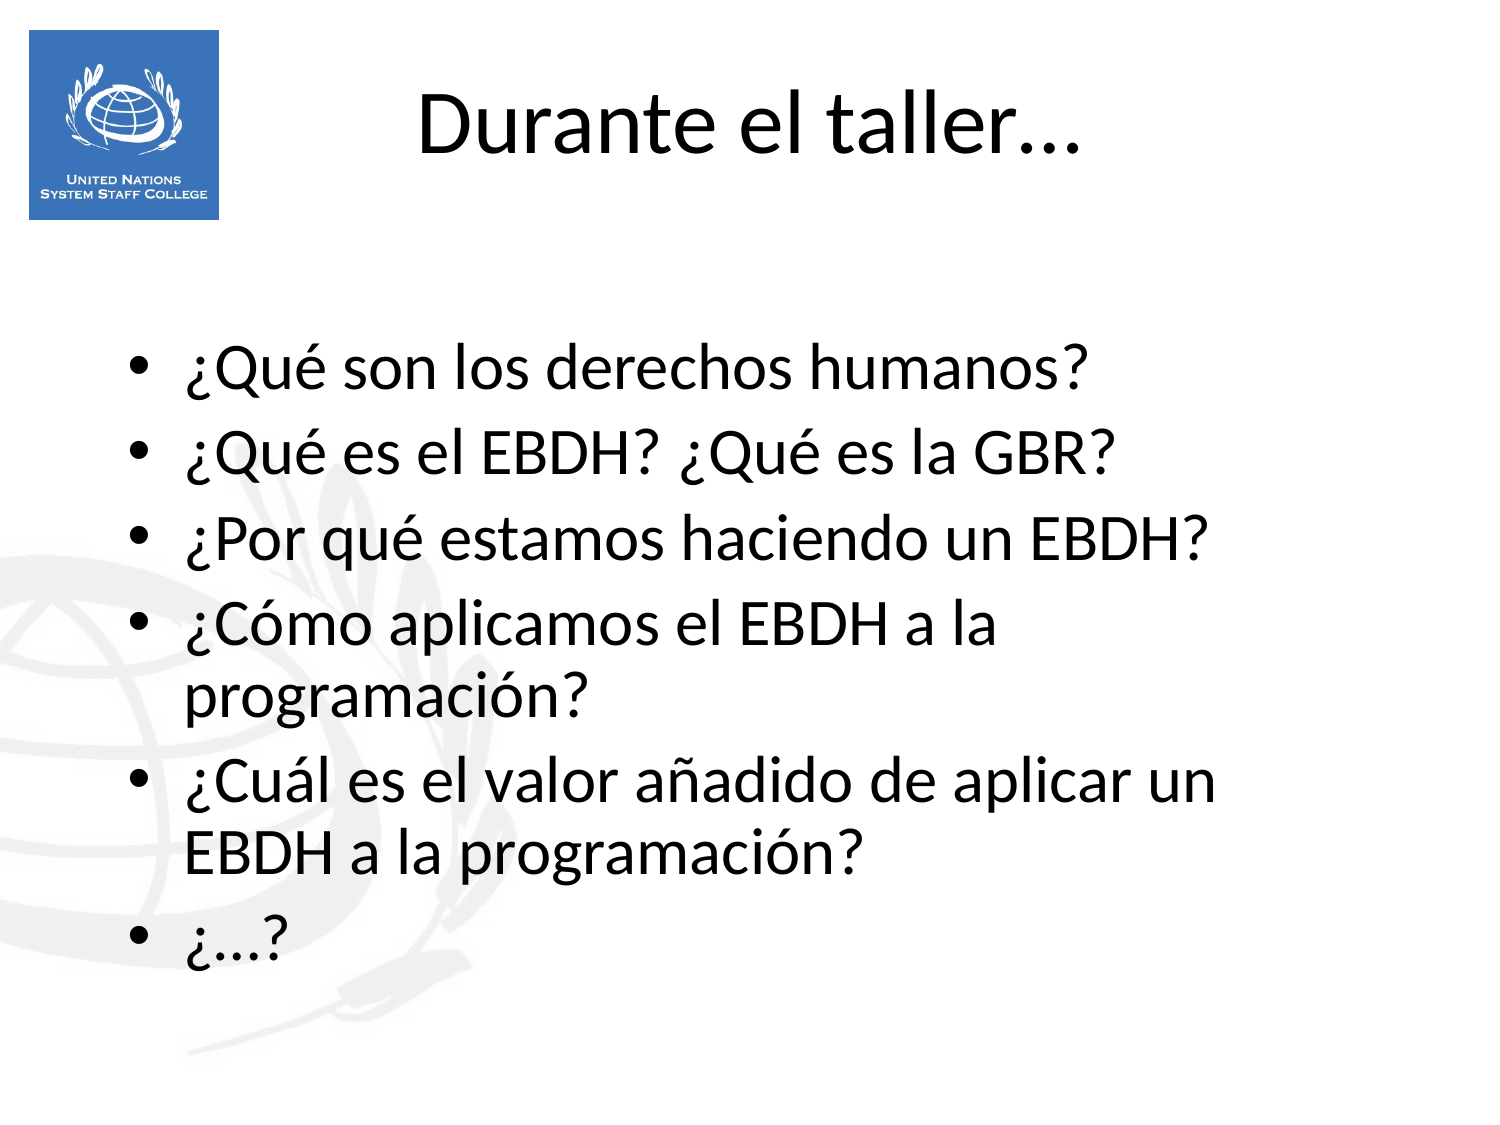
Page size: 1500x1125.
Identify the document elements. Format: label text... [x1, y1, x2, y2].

picture [29, 30, 219, 220]
text_box ¿Qué son los derechos humanos? ¿Qué es el EBDH? ¿Qué es la GBR? ¿Por qué estamos haciendo un EBDH? ¿Cómo aplicamos el EBDH a la programación? ¿Cuál es el valor añadido de aplicar un EBDH a la programación? ¿…? [112, 324, 1388, 1000]
text_box Durante el taller… [112, 54, 1388, 243]
